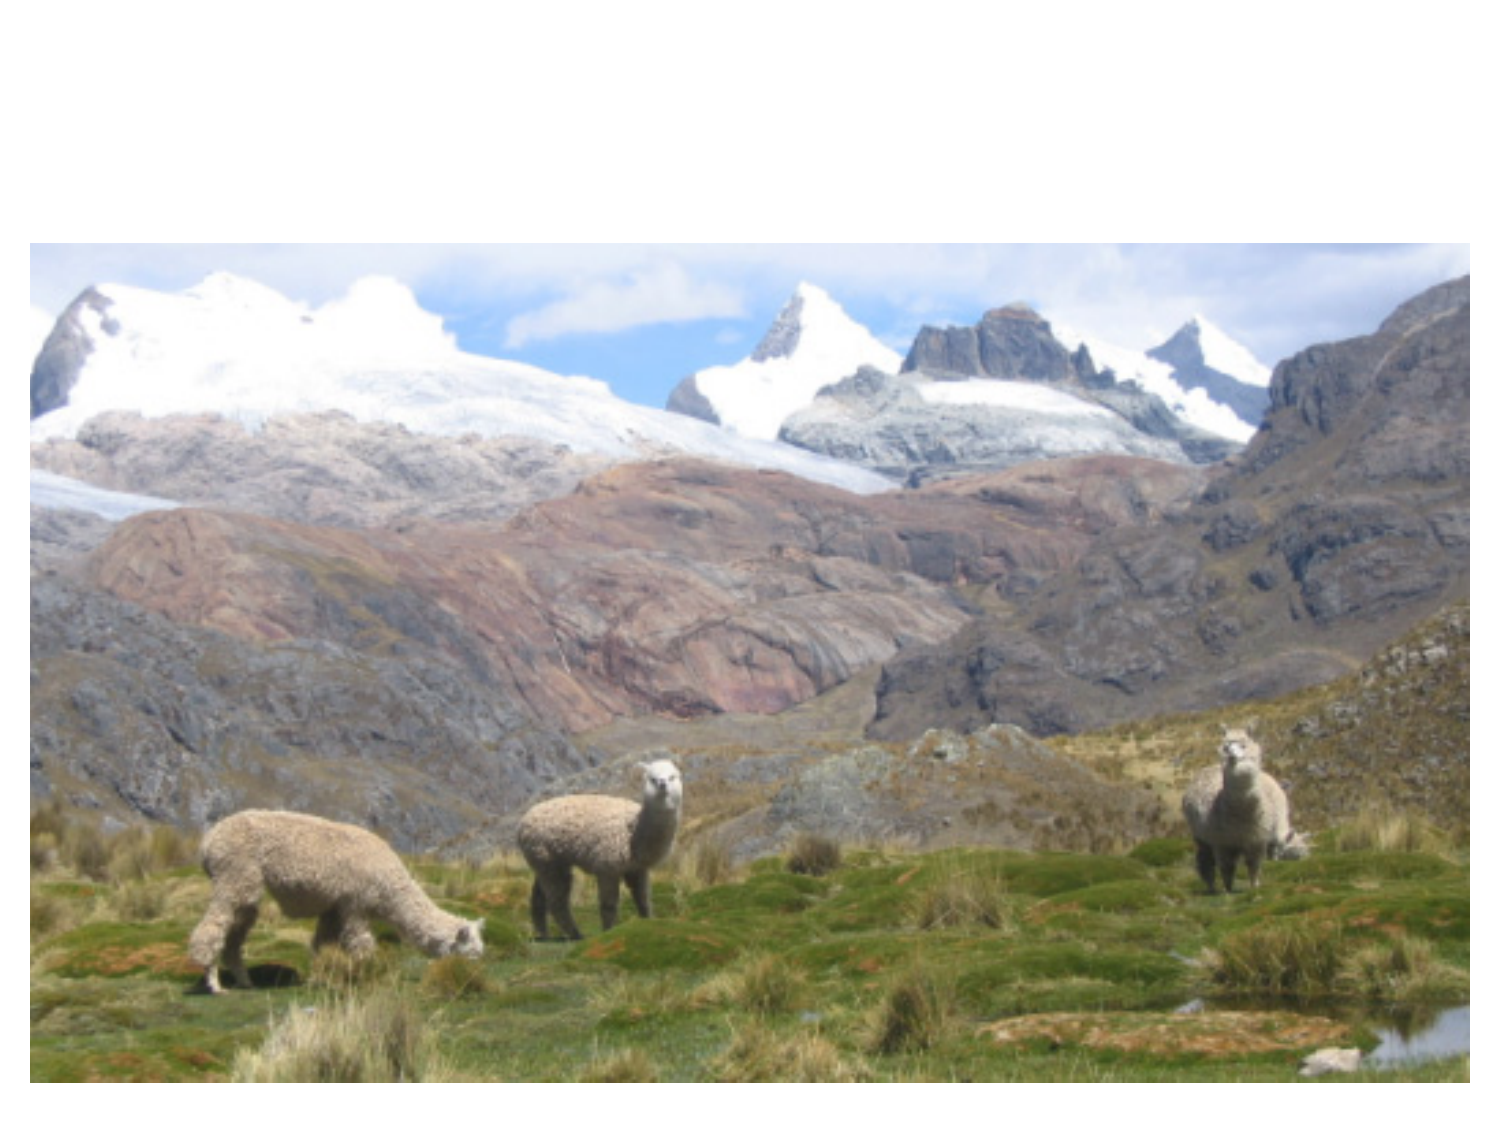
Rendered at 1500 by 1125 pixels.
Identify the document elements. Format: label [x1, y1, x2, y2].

picture [29, 243, 1470, 1083]
